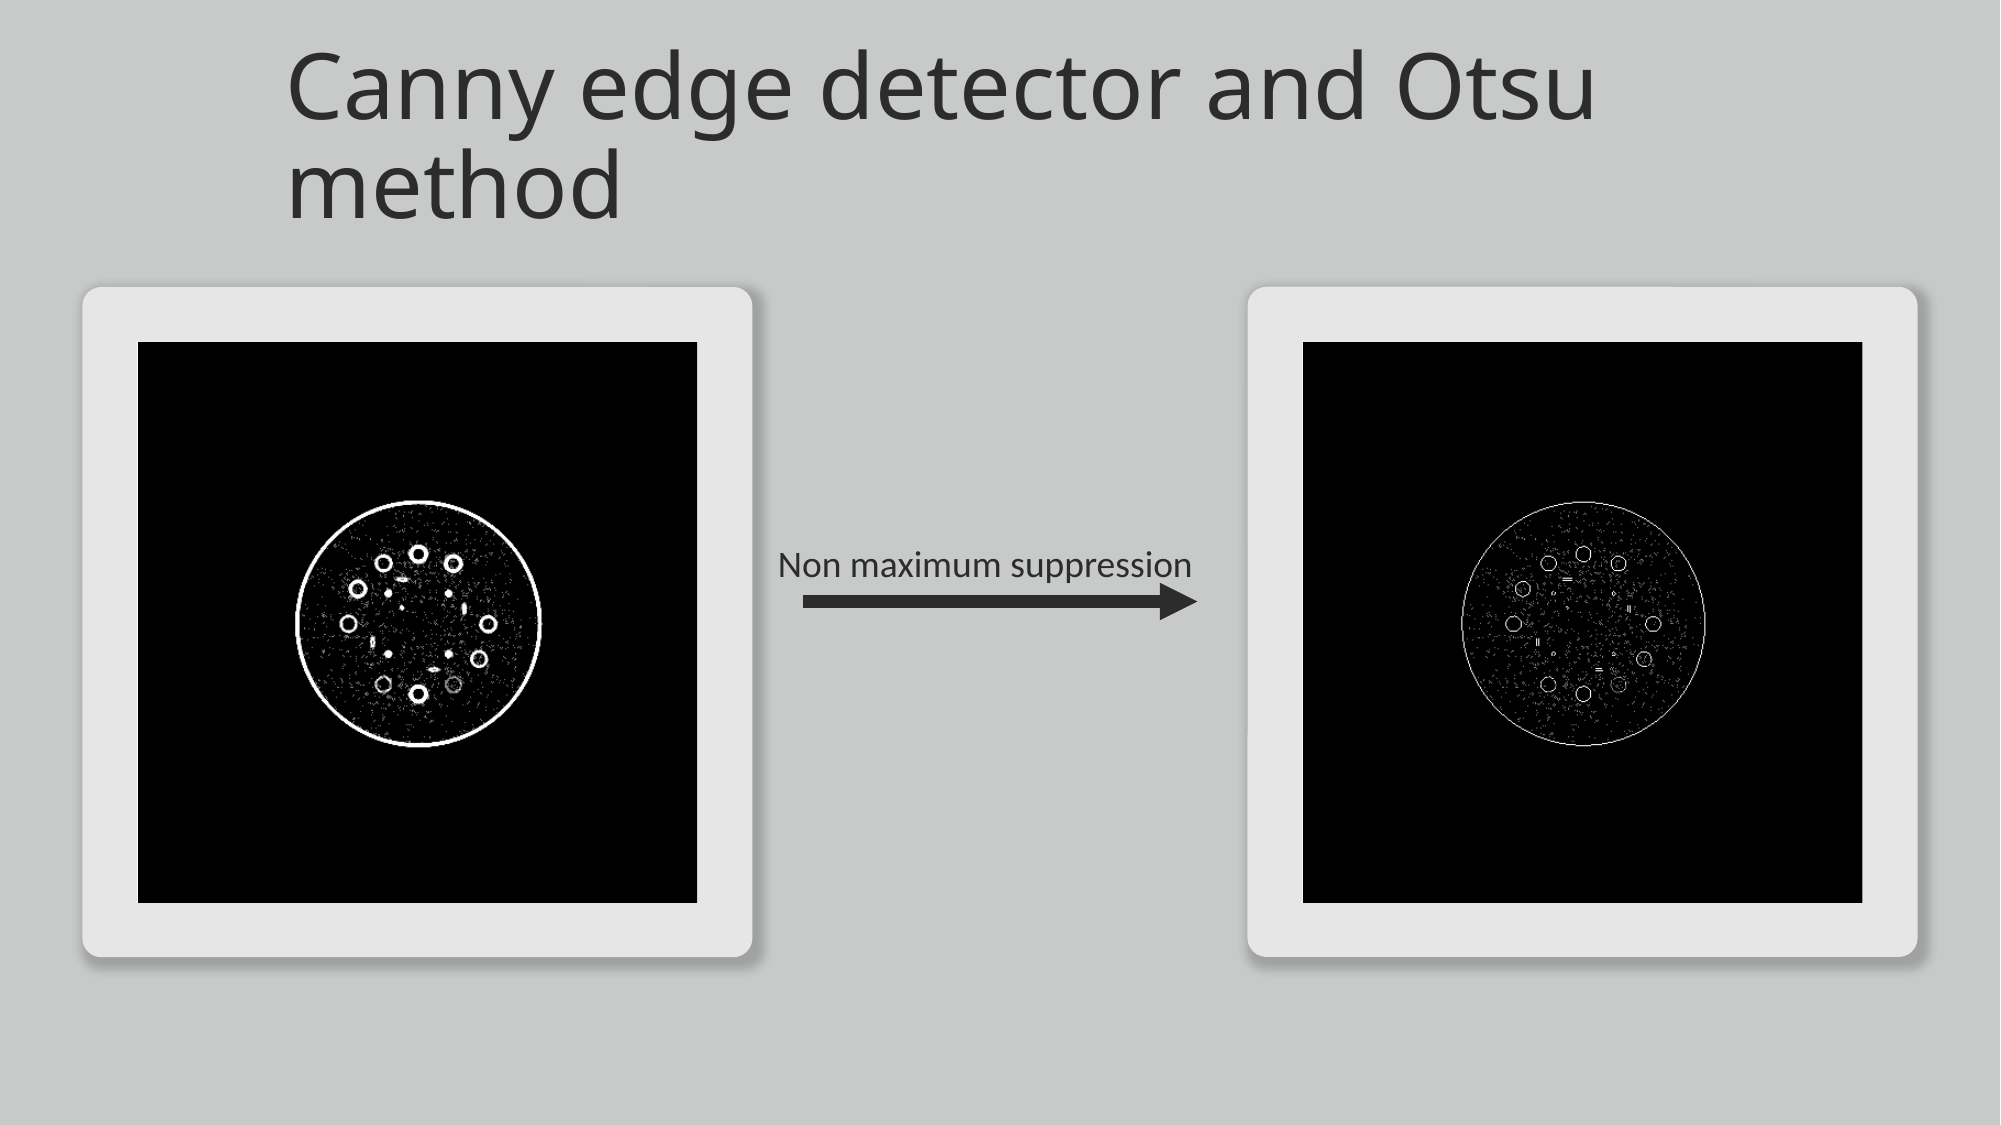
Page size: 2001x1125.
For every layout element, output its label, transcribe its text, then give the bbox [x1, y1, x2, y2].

picture [1302, 342, 1863, 903]
text_box [1246, 285, 1919, 959]
title Canny edge detector and Otsu method [270, 30, 1730, 248]
picture [137, 342, 698, 903]
text_box [81, 285, 754, 959]
text_box Non maximum suppression [763, 532, 1209, 592]
